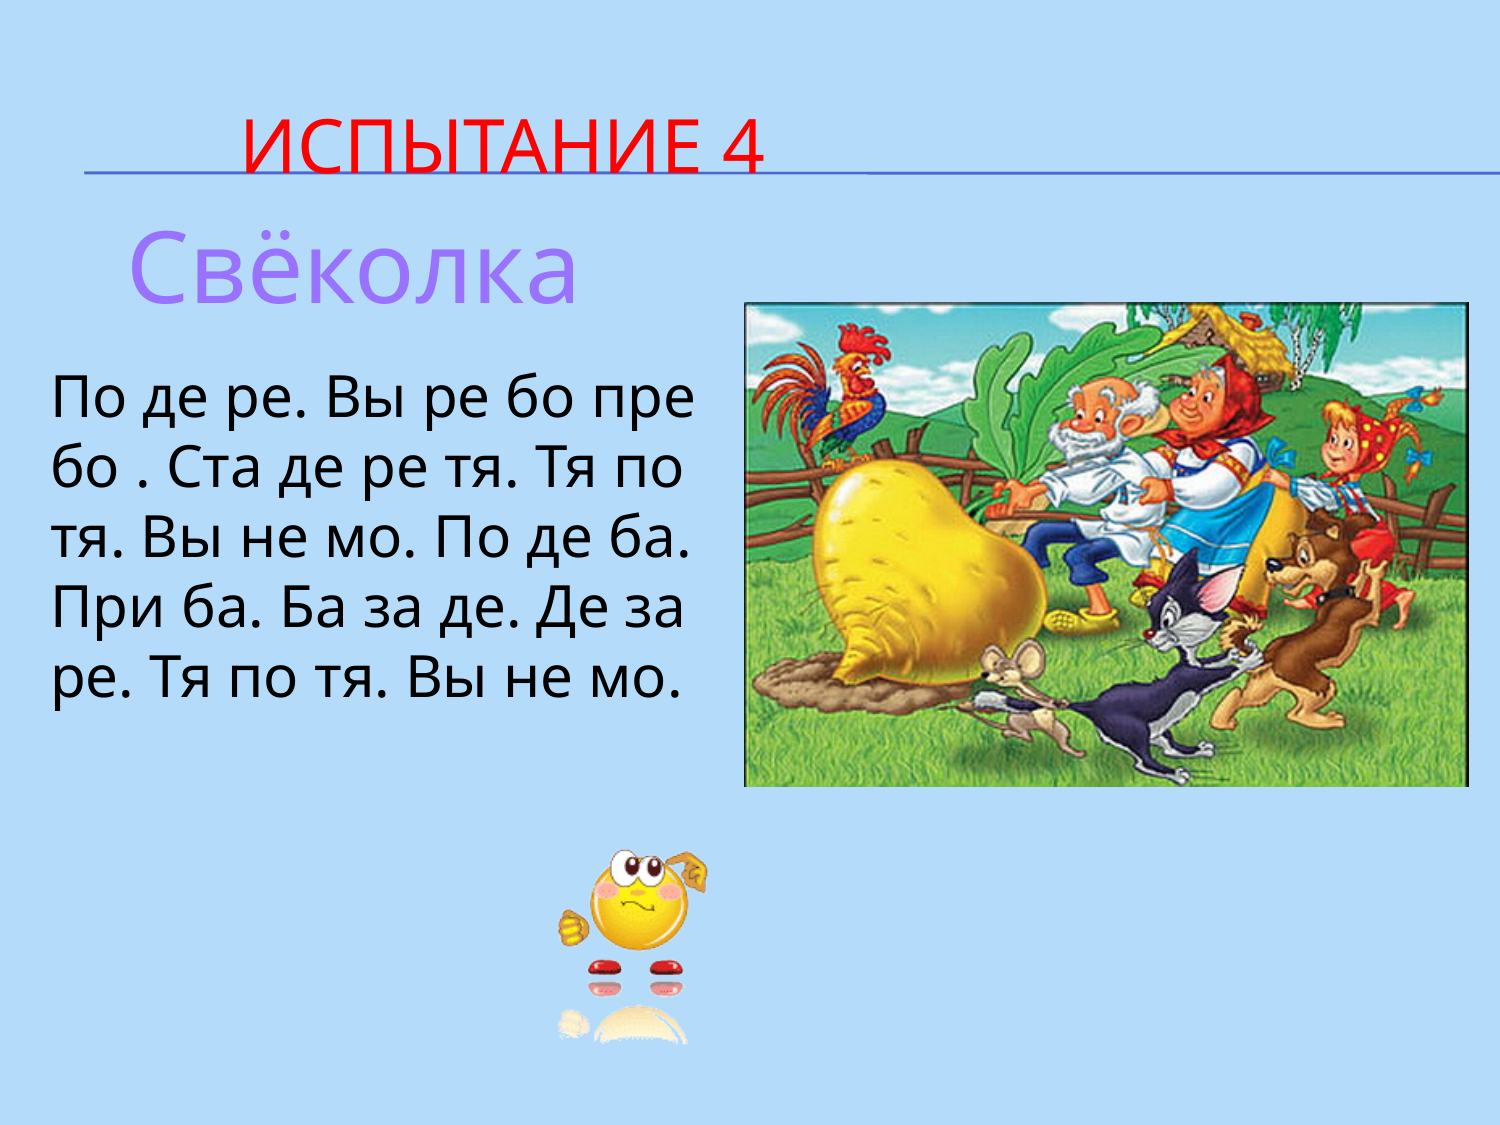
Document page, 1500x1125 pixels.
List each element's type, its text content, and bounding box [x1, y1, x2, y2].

picture [743, 302, 1469, 788]
text_box Свёколка [112, 196, 691, 332]
text_box По де ре. Вы ре бо пре бо . Ста де ре тя. Тя по тя. Вы не мо. По де ба. При ба. Ба за де. Де за ре. Тя по тя. Вы не мо. [35, 351, 733, 717]
title Испытание 4 [49, 75, 1475, 213]
picture [548, 833, 719, 1046]
